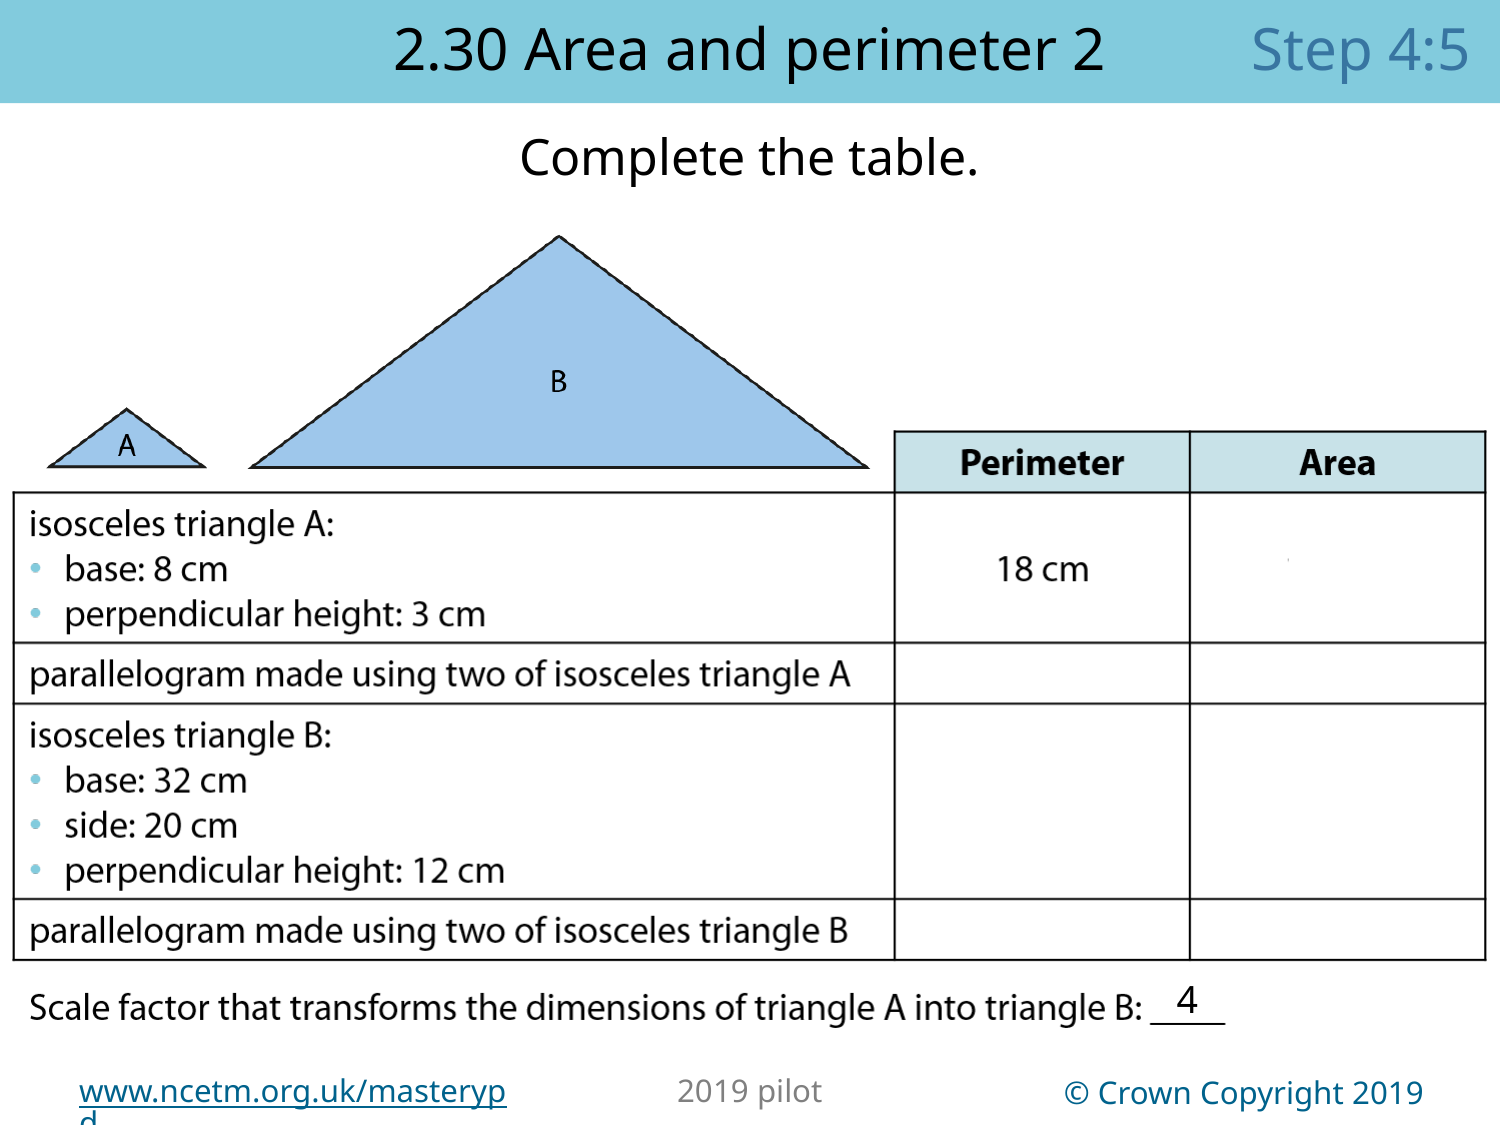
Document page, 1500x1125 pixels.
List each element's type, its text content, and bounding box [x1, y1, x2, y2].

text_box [29, 219, 877, 426]
list Step 4:5 [0, 0, 1500, 104]
picture [12, 426, 1488, 1052]
text_box Complete the table. [45, 118, 1455, 193]
